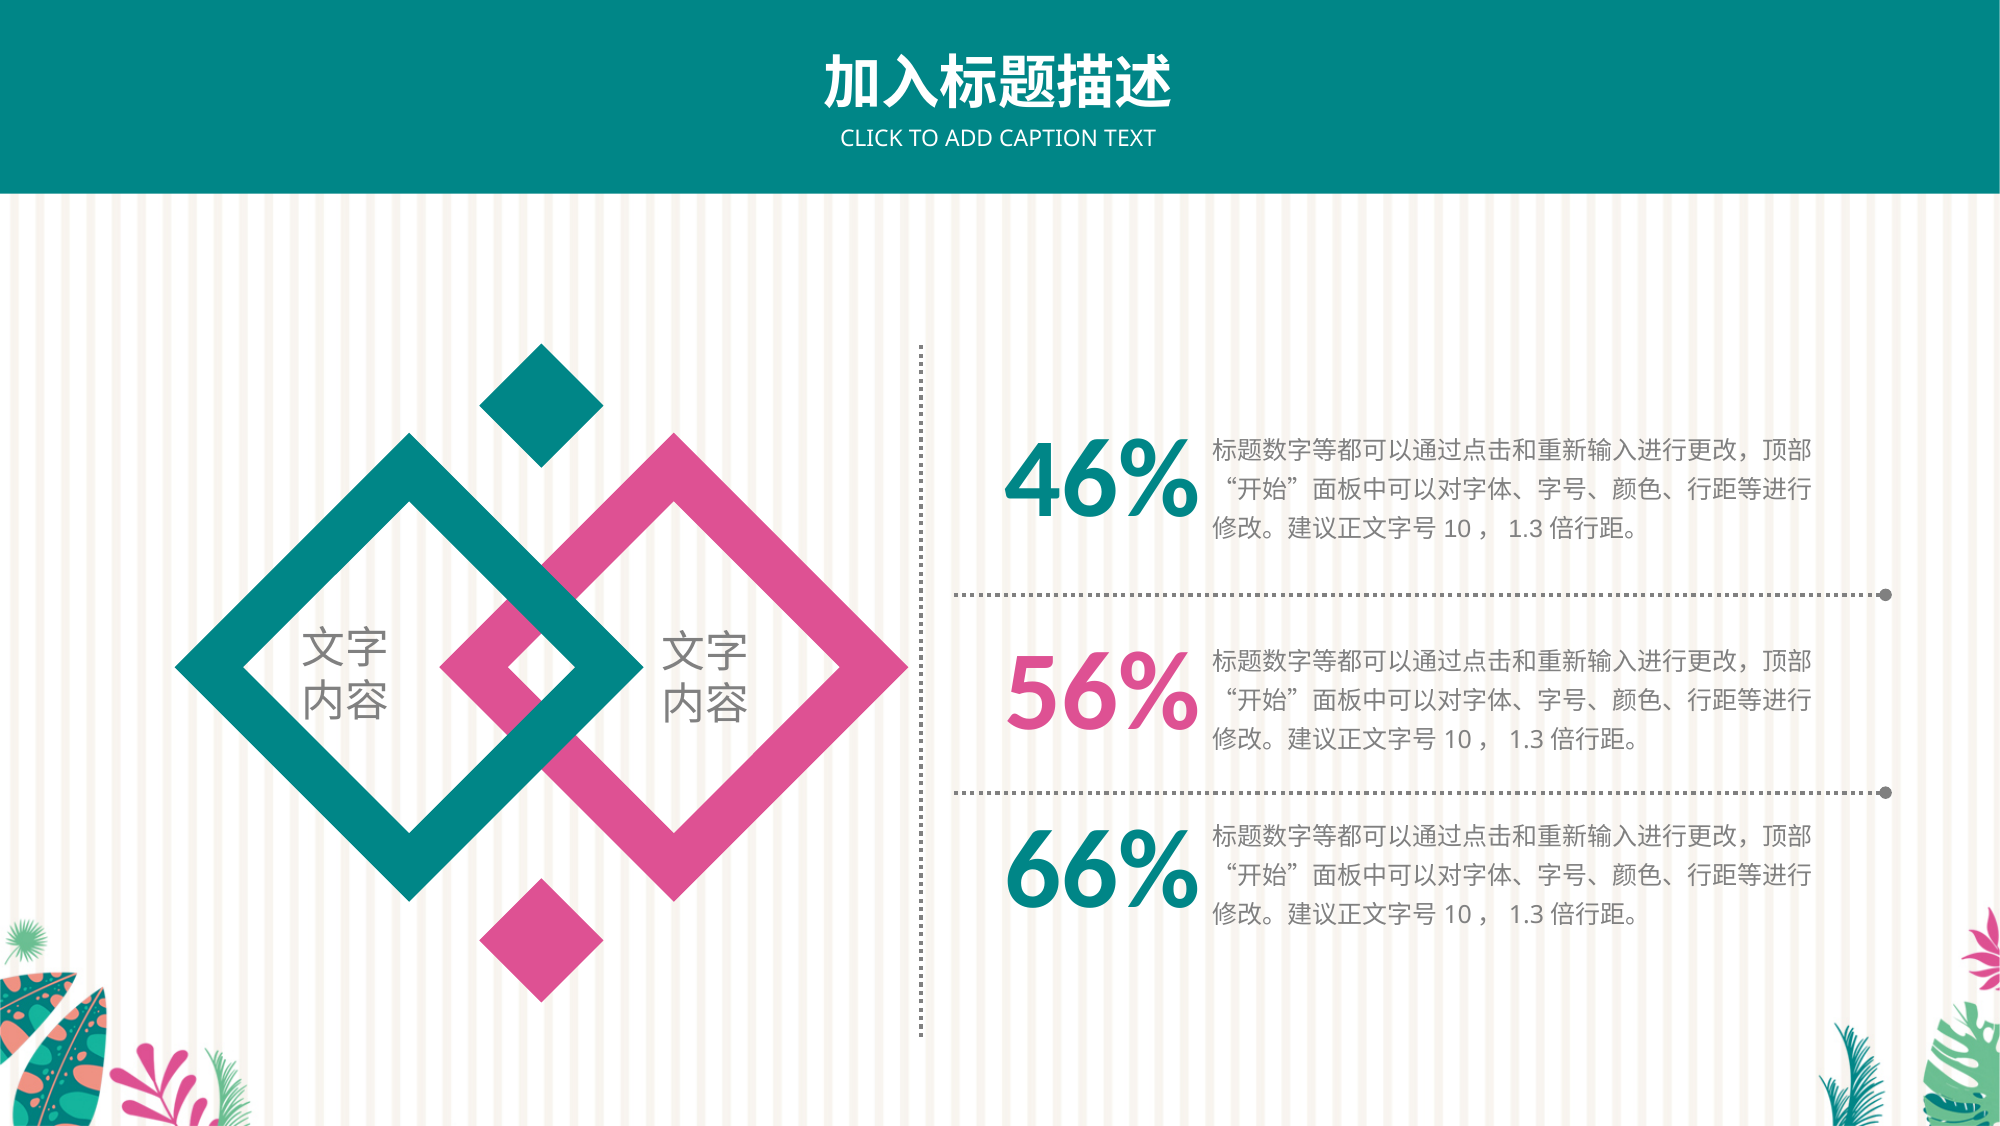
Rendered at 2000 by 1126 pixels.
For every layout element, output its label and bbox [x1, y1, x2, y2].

text_box [243, 361, 840, 985]
text_box [0, 0, 2000, 194]
picture [0, 194, 2000, 1126]
text_box [920, 343, 1886, 1038]
